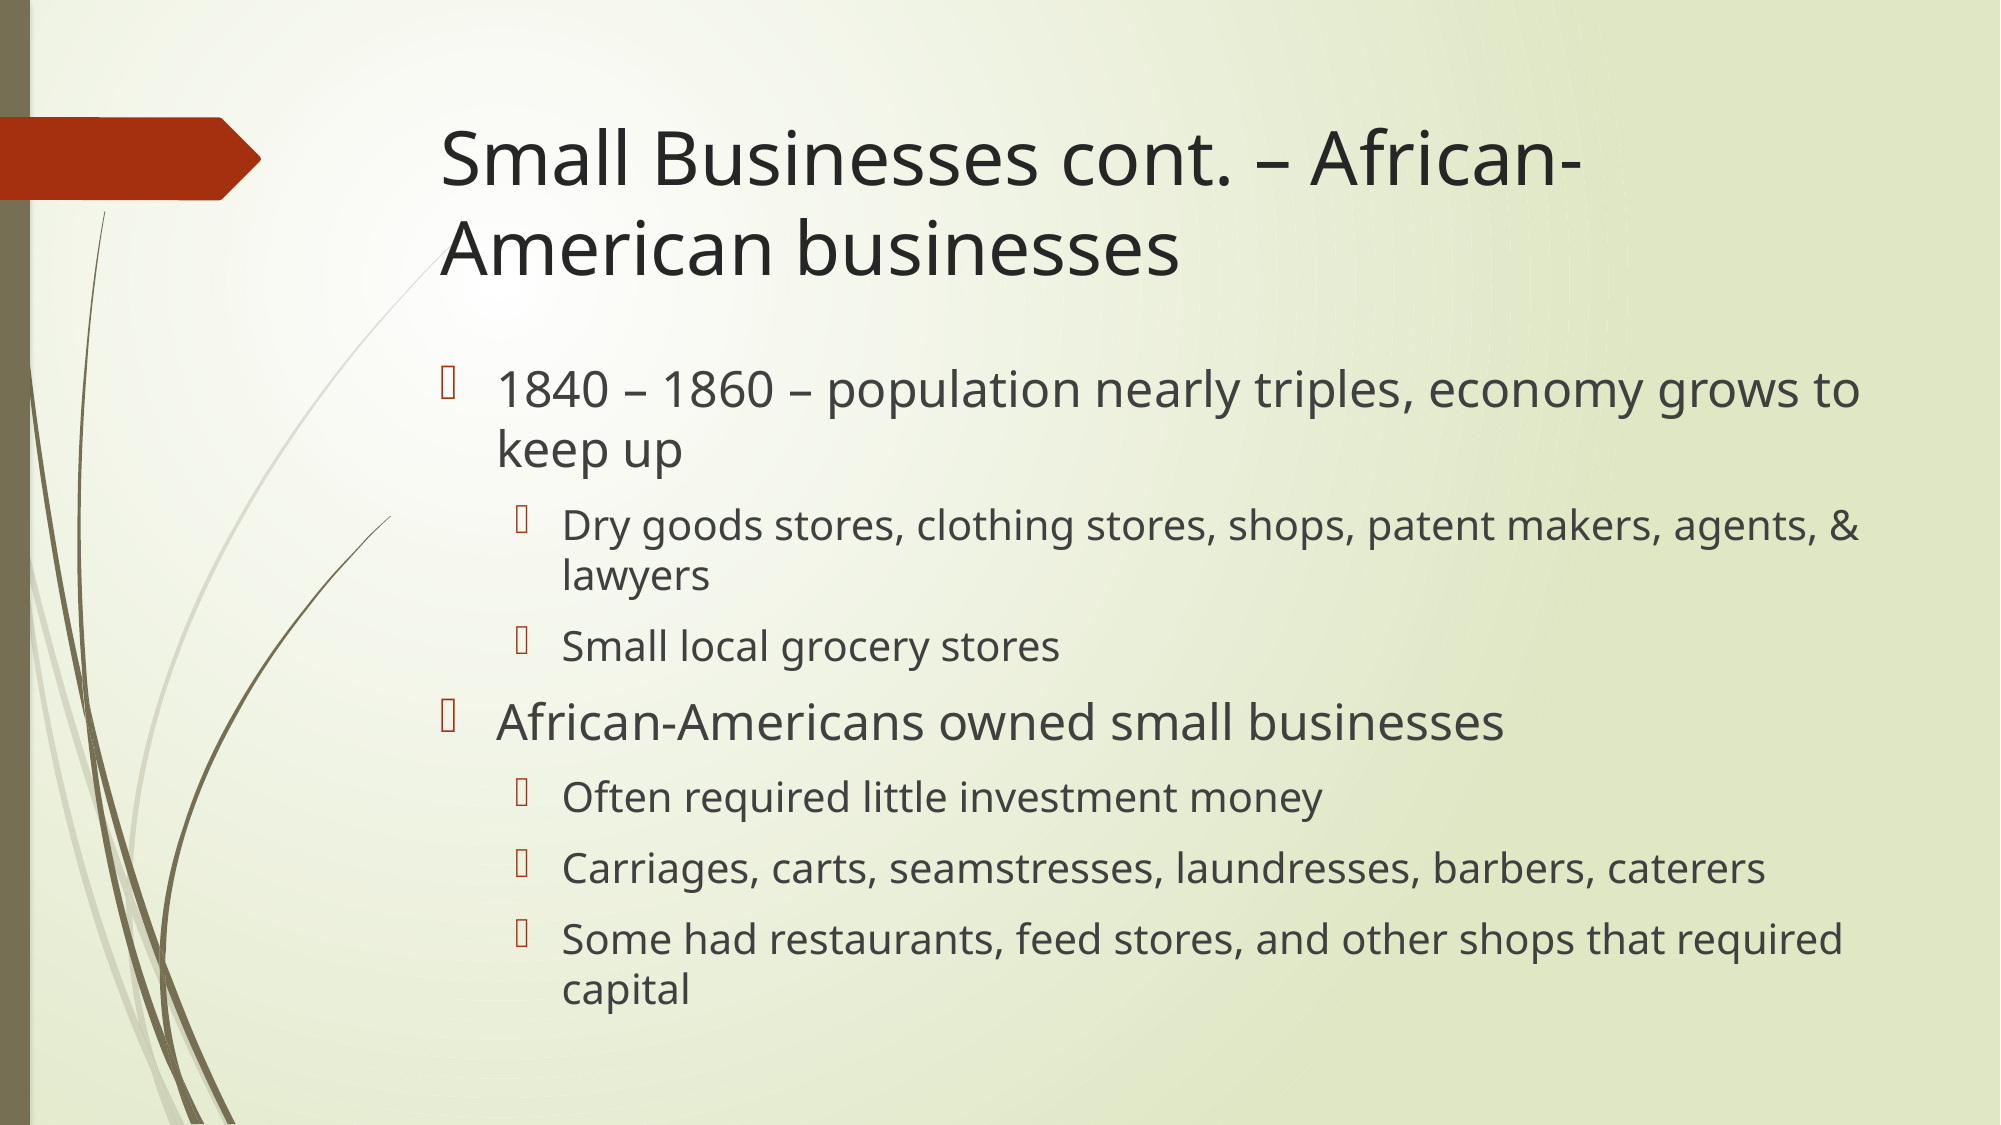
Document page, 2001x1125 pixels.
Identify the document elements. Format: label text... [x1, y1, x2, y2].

title Small Businesses cont. – African-American businesses [425, 102, 1888, 313]
list 1840 – 1860 – population nearly triples, economy grows to keep up Dry goods stores, clothing stores, shops, patent makers, agents, & lawyers Small local grocery stores African-Americans owned small businesses Often required little investment money Carriages, carts, seamstresses, laundresses, barbers, caterers Some had restaurants, feed stores, and other shops that required capital [424, 350, 1888, 1029]
